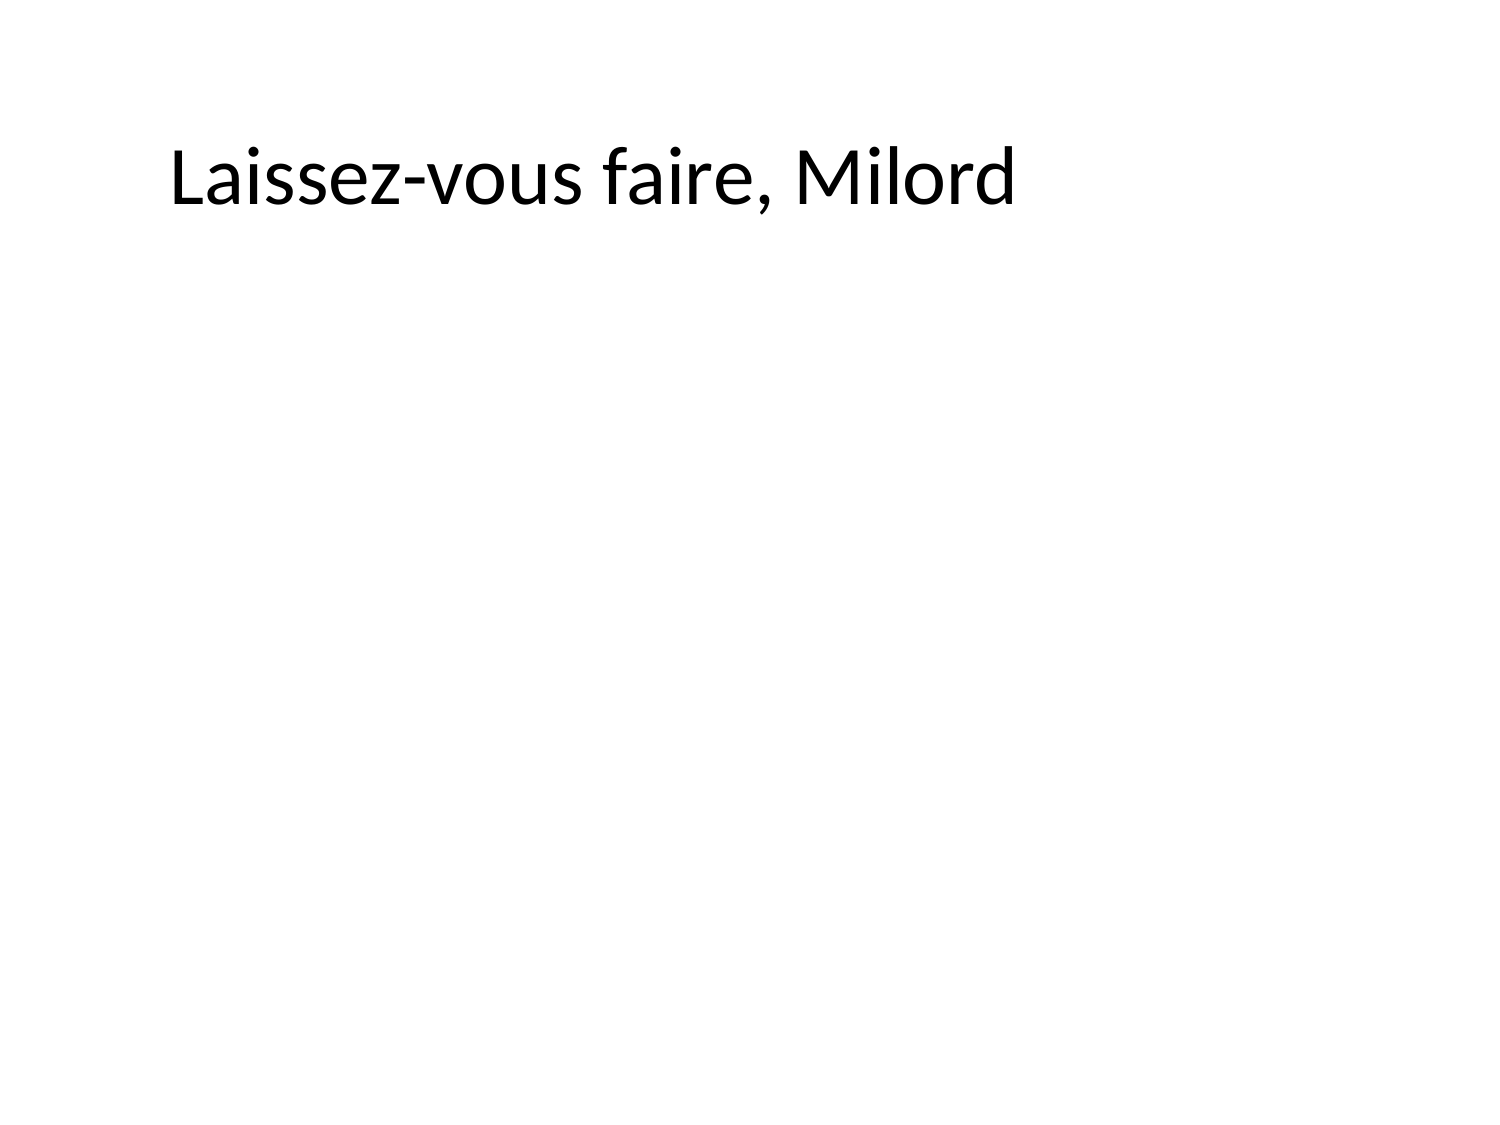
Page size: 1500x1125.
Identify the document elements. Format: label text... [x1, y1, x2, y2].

text_box Laissez-vous faire, Milord [154, 113, 1035, 329]
